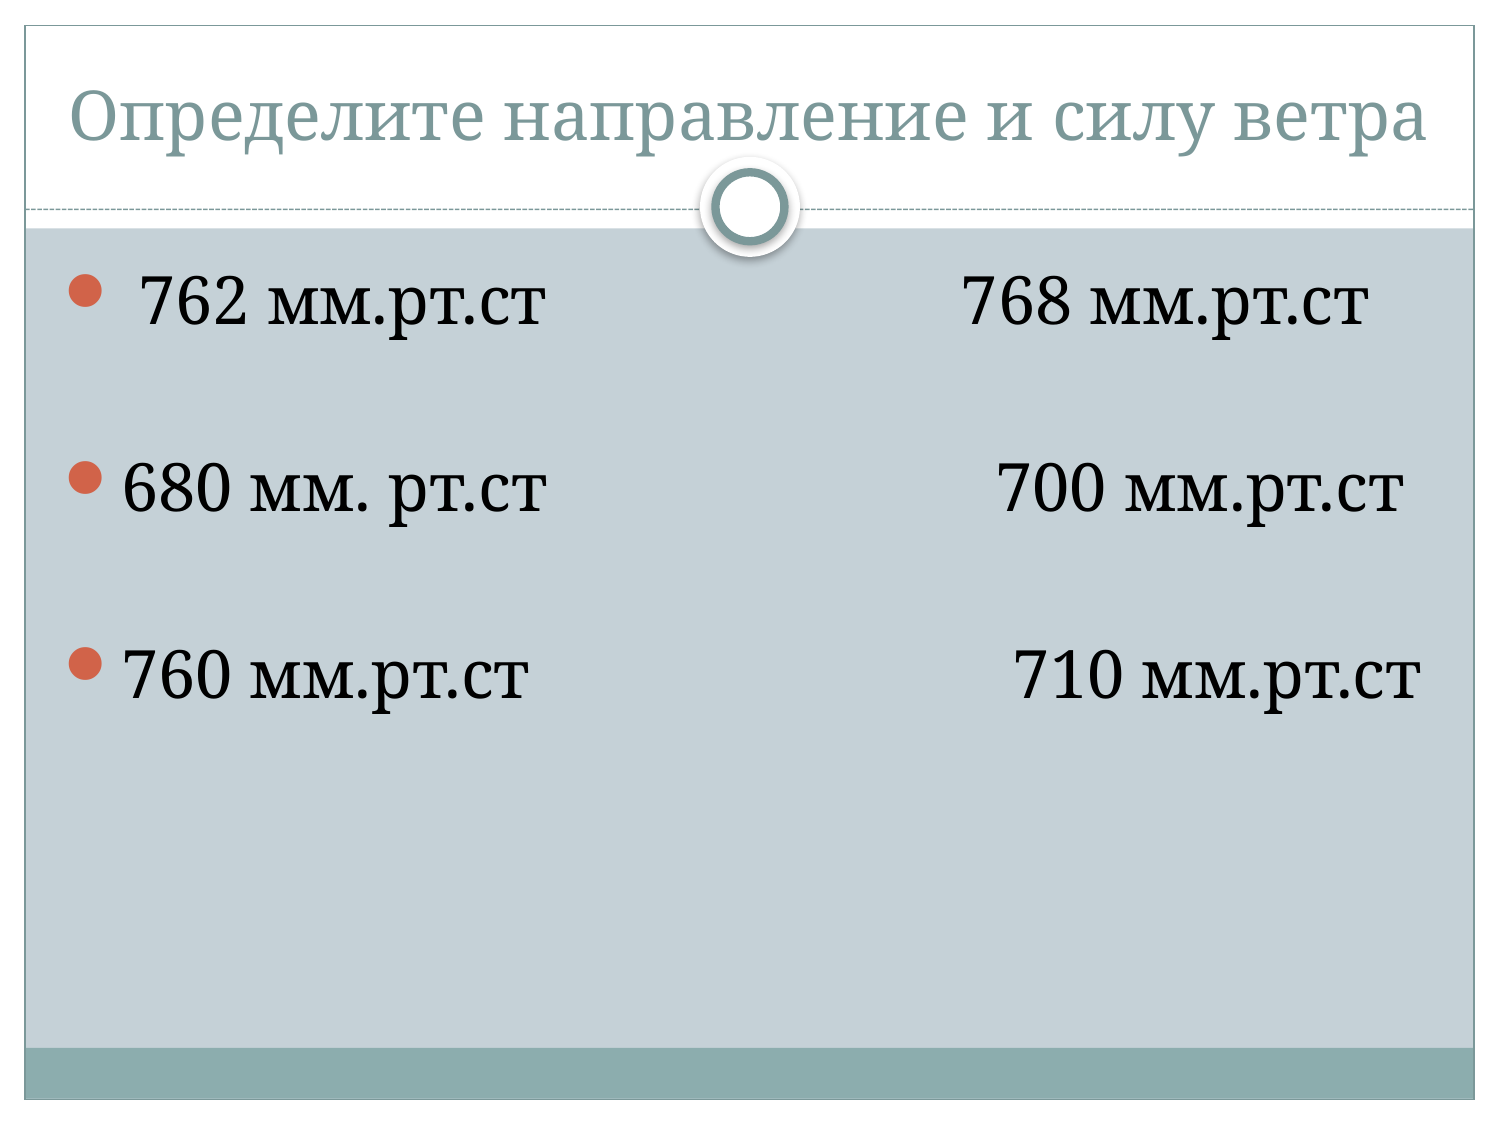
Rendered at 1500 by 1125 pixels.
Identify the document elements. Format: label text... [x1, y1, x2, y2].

list 762 мм.рт.ст 768 мм.рт.ст 680 мм. рт.ст 700 мм.рт.ст 760 мм.рт.ст 710 мм.рт.ст [49, 250, 1445, 1032]
title Определите направление и силу ветра [49, 37, 1450, 162]
